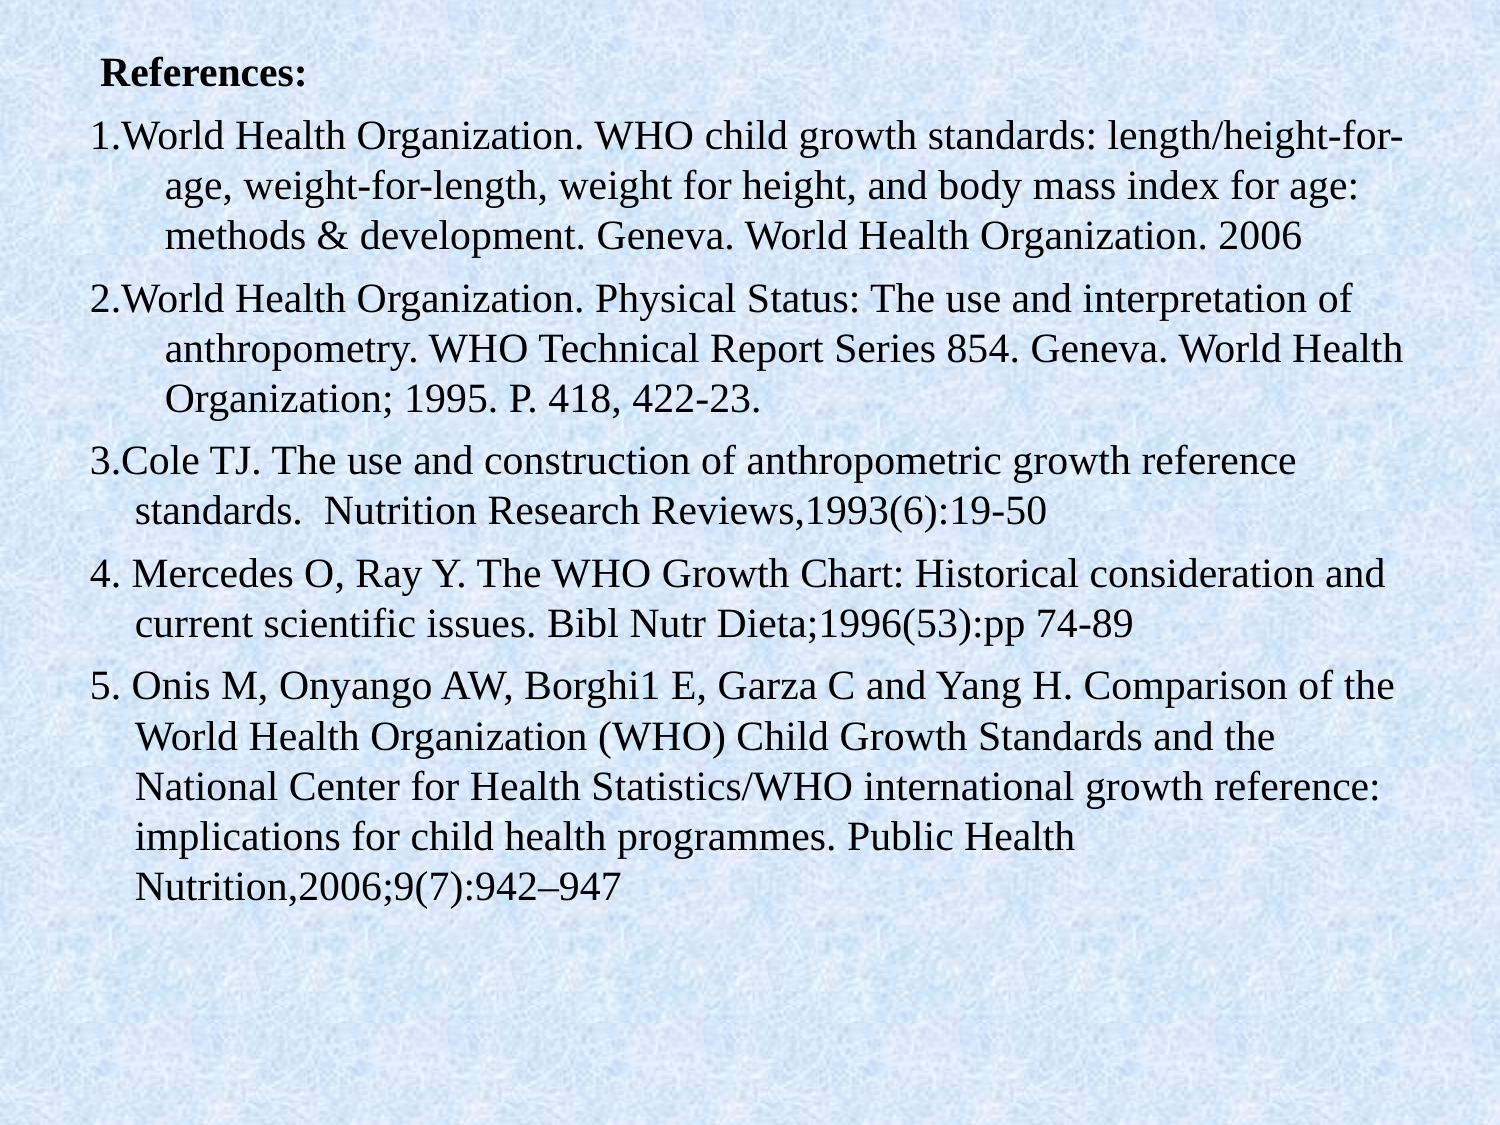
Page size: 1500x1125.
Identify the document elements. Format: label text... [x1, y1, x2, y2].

picture [0, 0, 1500, 1125]
list References: 1.World Health Organization. WHO child growth standards: length/height-for-age, weight-for-length, weight for height, and body mass index for age: methods & development. Geneva. World Health Organization. 2006 2.World Health Organization. Physical Status: The use and interpretation of anthropometry. WHO Technical Report Series 854. Geneva. World Health Organization; 1995. P. 418, 422-23. 3.Cole TJ. The use and construction of anthropometric growth reference standards. Nutrition Research Reviews,1993(6):19-50 4. Mercedes O, Ray Y. The WHO Growth Chart: Historical consideration and current scientific issues. Bibl Nutr Dieta;1996(53):pp 74-89 5. Onis M, Onyango AW, Borghi1 E, Garza C and Yang H. Comparison of the World Health Organization (WHO) Child Growth Standards and the National Center for Health Statistics/WHO international growth reference: implications for child health programmes. Public Health Nutrition,2006;9(7):942–947 [75, 37, 1425, 1005]
